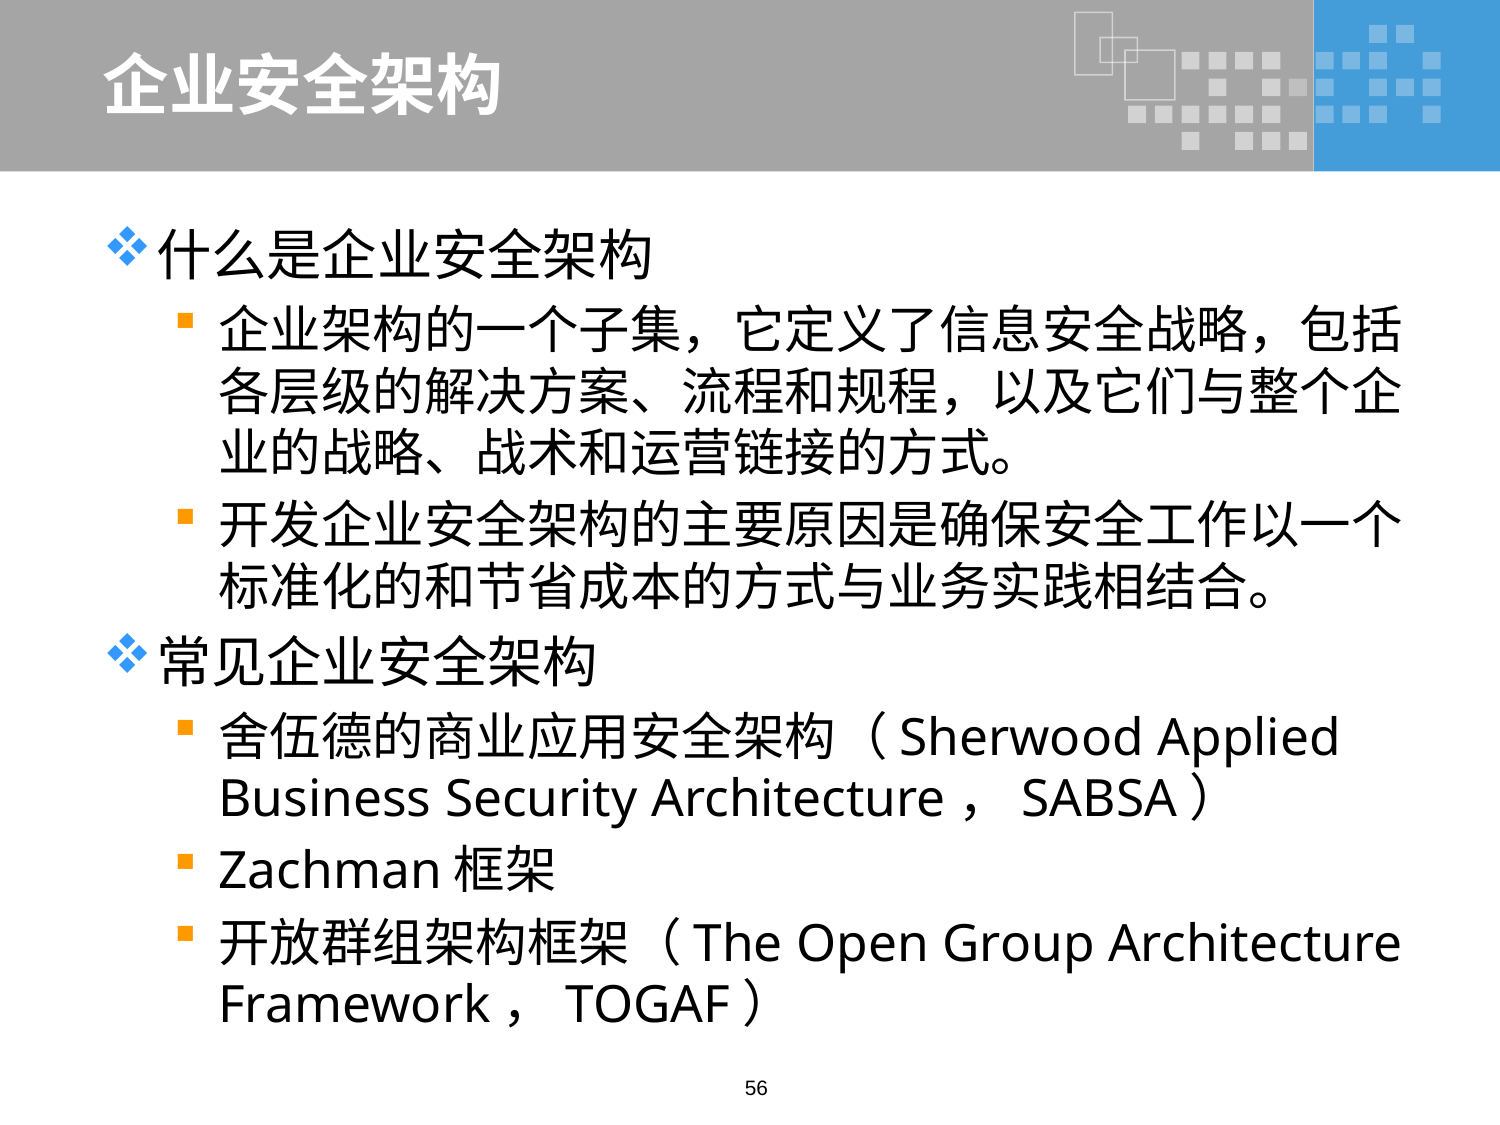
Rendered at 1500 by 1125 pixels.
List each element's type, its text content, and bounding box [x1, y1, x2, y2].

title 企业安全架构 [87, 42, 1252, 123]
list 什么是企业安全架构 企业架构的一个子集，它定义了信息安全战略，包括各层级的解决方案、流程和规程，以及它们与整个企业的战略、战术和运营链接的方式。 开发企业安全架构的主要原因是确保安全工作以一个标准化的和节省成本的方式与业务实践相结合。 常见企业安全架构 舍伍德的商业应用安全架构（Sherwood Applied Business Security Architecture，SABSA） Zachman框架 开放群组架构框架（The Open Group Architecture Framework，TOGAF） [87, 212, 1432, 1050]
slide_number 56 [687, 1066, 826, 1111]
